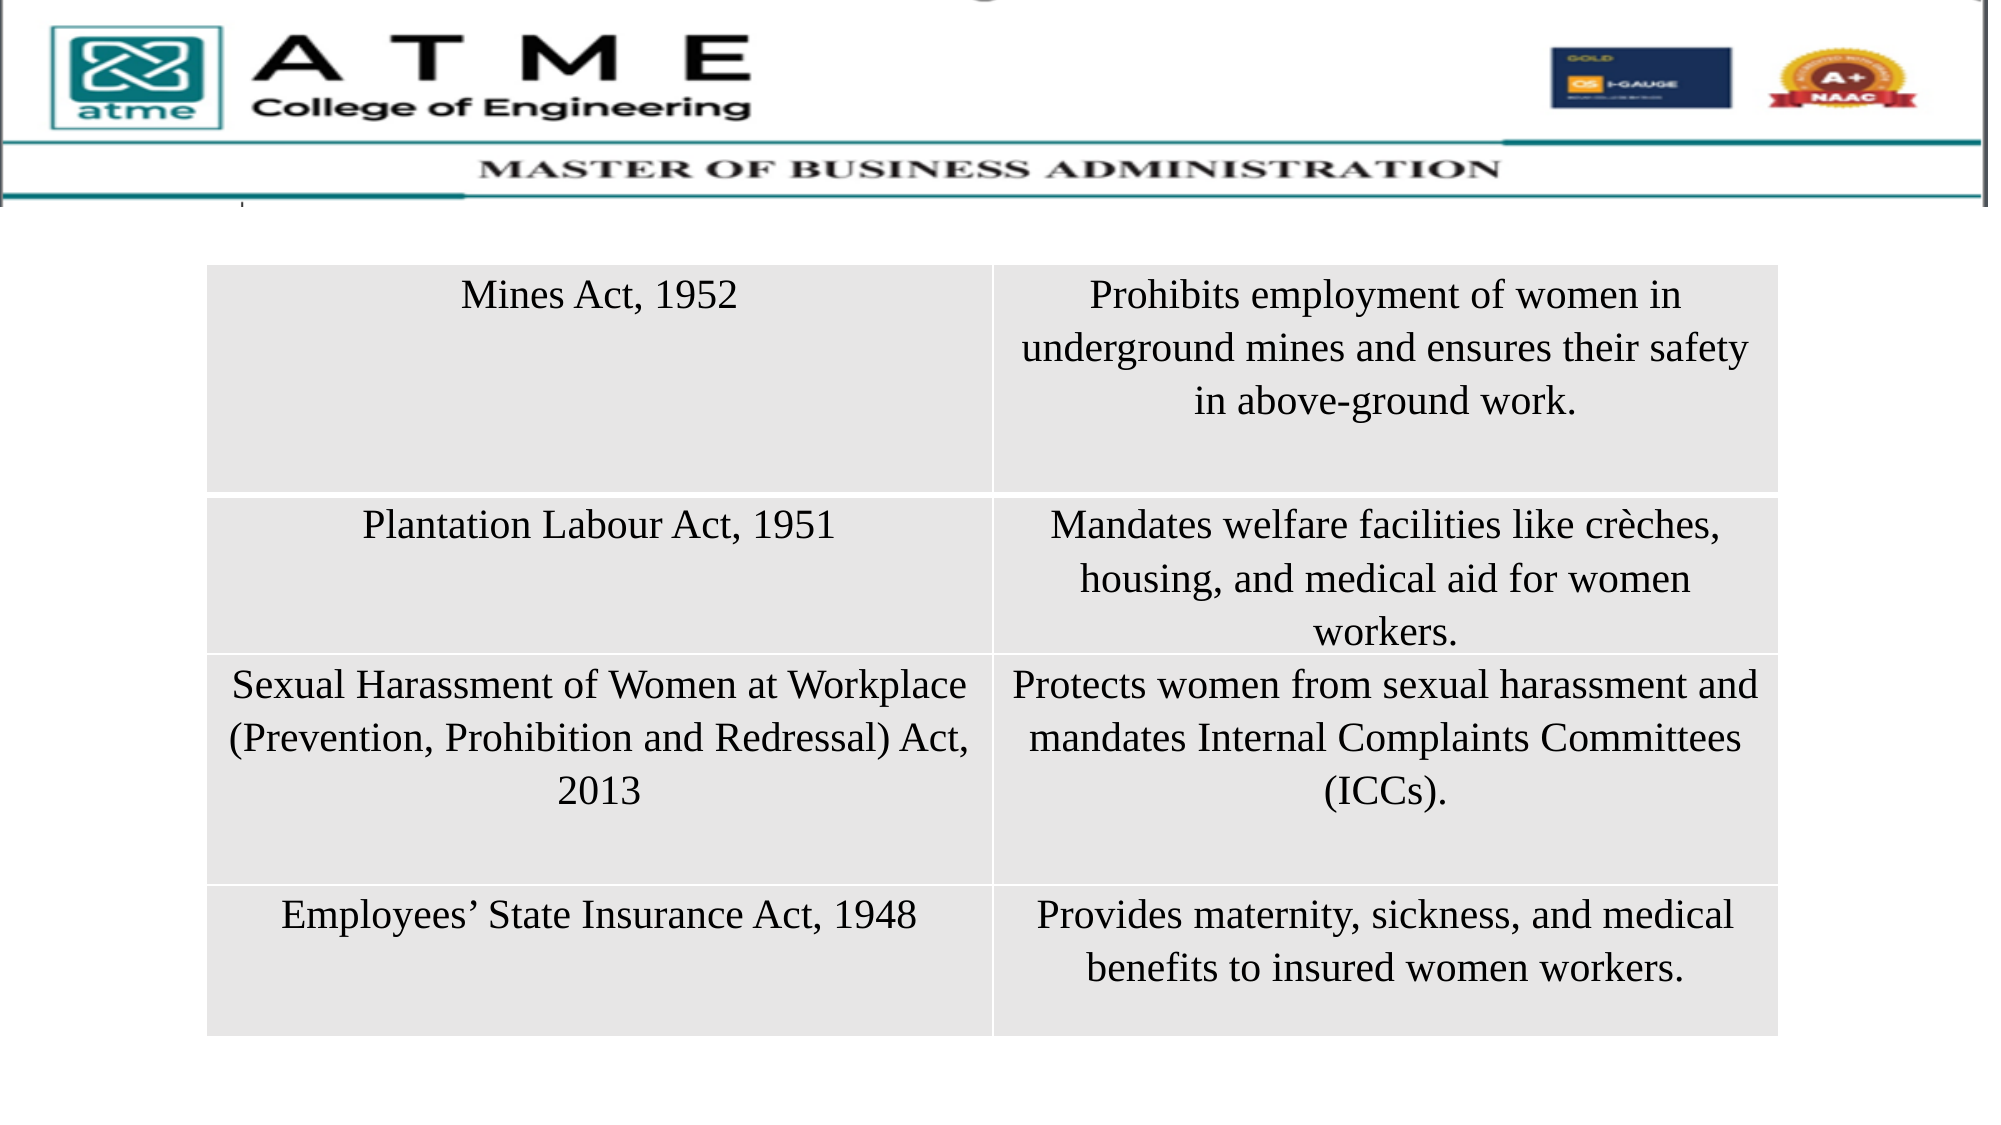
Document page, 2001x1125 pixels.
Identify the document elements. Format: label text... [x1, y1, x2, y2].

picture [0, 0, 1988, 207]
table_cell Plantation Labour Act, 1951 [207, 498, 992, 653]
table_cell Protects women from sexual harassment and mandates Internal Complaints Committees (ICCs). [994, 655, 1778, 884]
table_cell Sexual Harassment of Women at Workplace (Prevention, Prohibition and Redressal) Act, 2013 [207, 655, 992, 884]
table_header Prohibits employment of women in underground mines and ensures their safety in above-ground work. [994, 265, 1778, 492]
table_cell Mandates welfare facilities like crèches, housing, and medical aid for women workers. [994, 498, 1778, 653]
table_cell Provides maternity, sickness, and medical benefits to insured women workers. [994, 886, 1778, 1036]
table_header Mines Act, 1952 [207, 265, 992, 492]
table_cell Employees’ State Insurance Act, 1948 [207, 886, 992, 1036]
